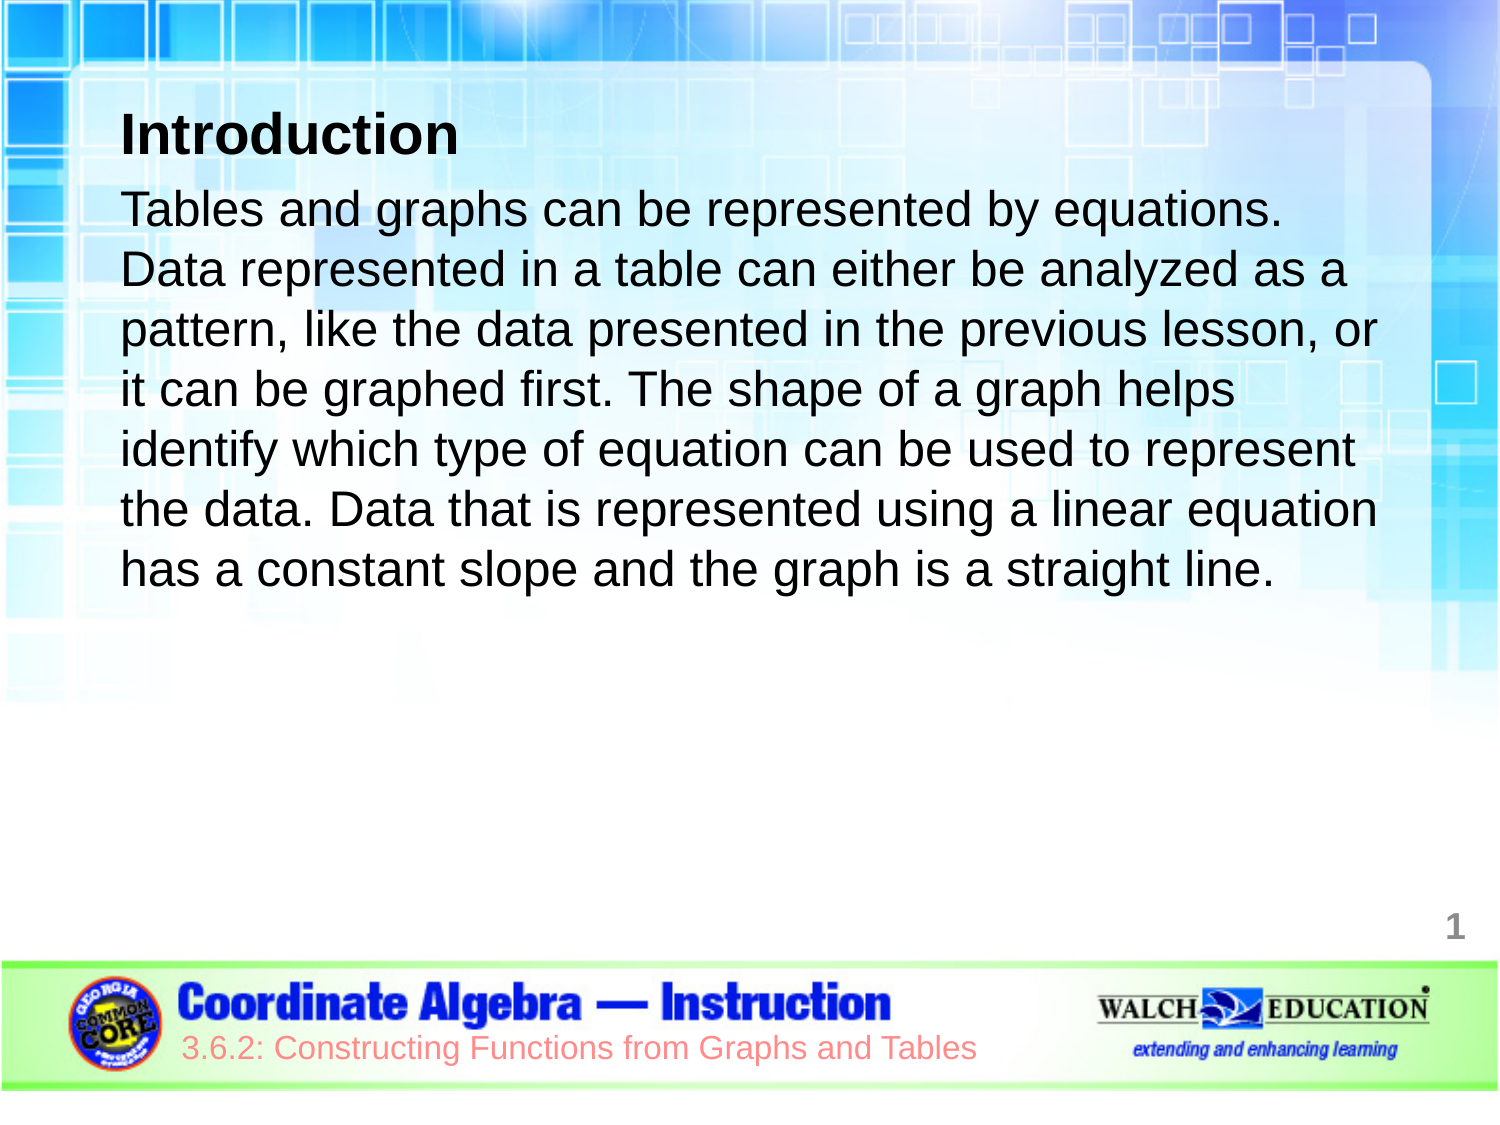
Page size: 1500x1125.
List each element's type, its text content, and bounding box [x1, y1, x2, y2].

subtitle Introduction Tables and graphs can be represented by equations. Data represented in a table can either be analyzed as a pattern, like the data presented in the previous lesson, or it can be graphed first. The shape of a graph helps identify which type of equation can be used to represent the data. Data that is represented using a linear equation has a constant slope and the graph is a straight line. [105, 88, 1411, 909]
picture [1, 0, 1500, 1091]
footer 3.6.2: Constructing Functions from Graphs and Tables [166, 1024, 1080, 1069]
slide_number 1 [1361, 901, 1481, 949]
